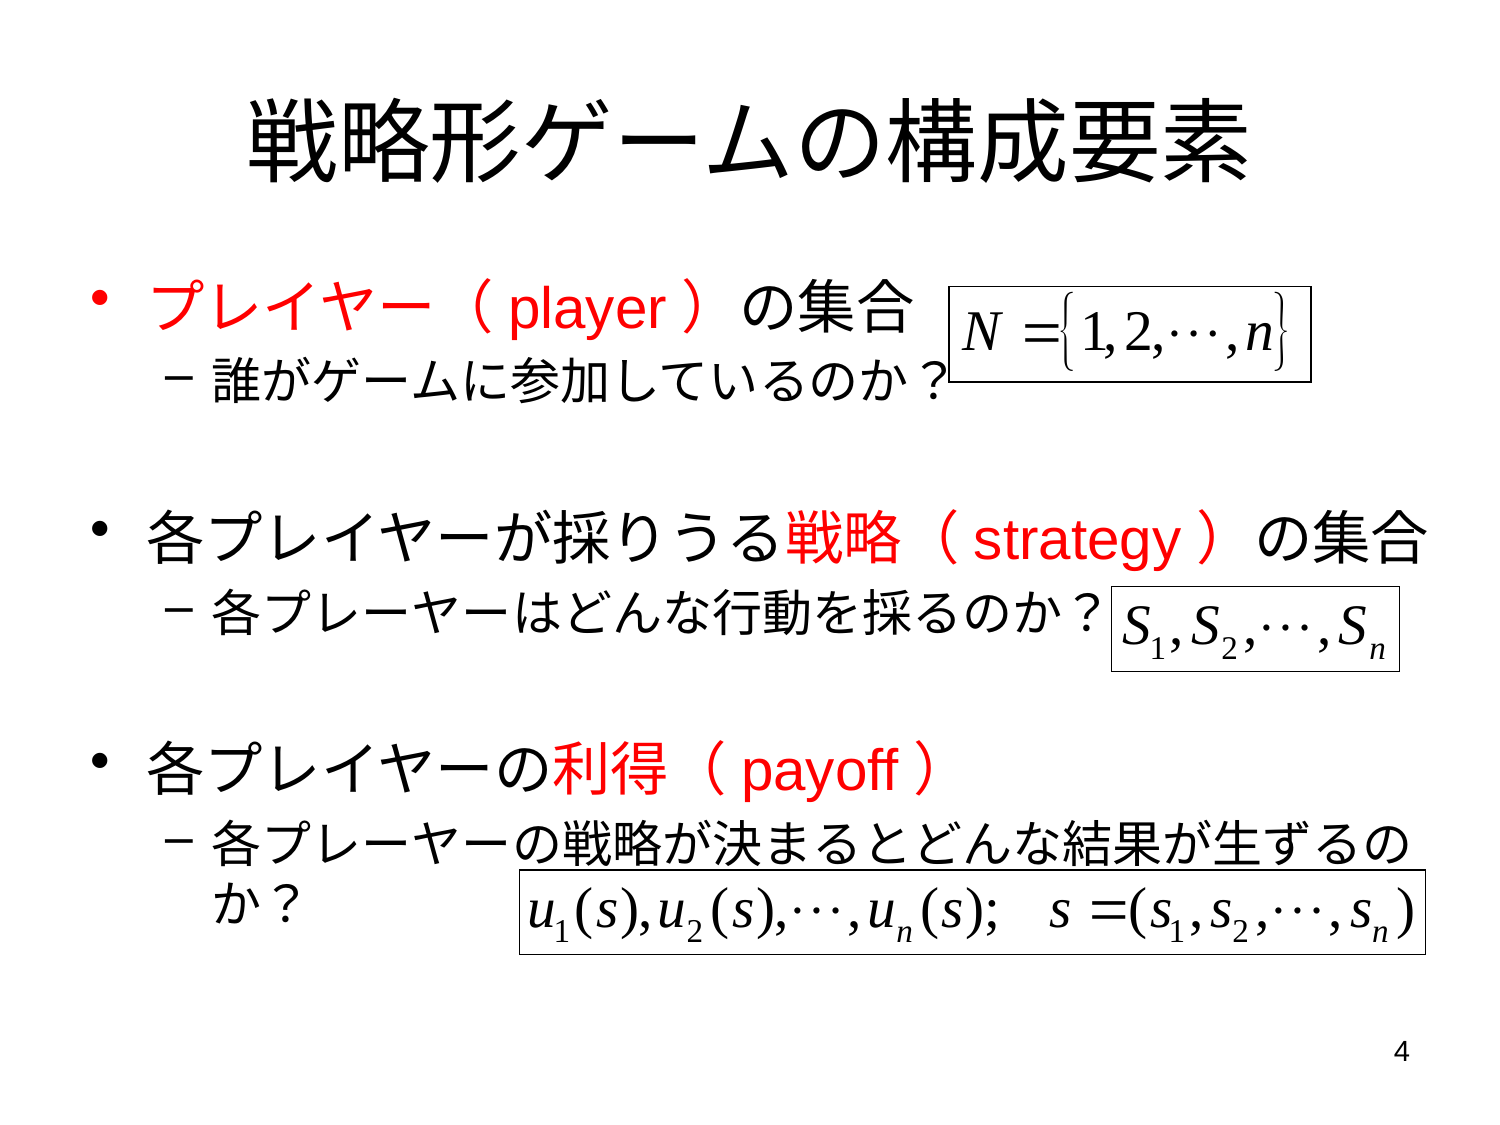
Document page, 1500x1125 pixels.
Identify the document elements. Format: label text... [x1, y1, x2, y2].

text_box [949, 287, 1311, 382]
slide_number 4 [1074, 1024, 1426, 1103]
list プレイヤー（player）の集合 誰がゲームに参加しているのか？ 各プレイヤーが採りうる戦略（strategy）の集合 各プレーヤーはどんな行動を採るのか？ 各プレイヤーの利得（payoff） 各プレーヤーの戦略が決まるとどんな結果が生ずるのか？ [75, 262, 1475, 950]
title 戦略形ゲームの構成要素 [75, 45, 1425, 233]
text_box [519, 870, 1426, 955]
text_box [1112, 587, 1399, 672]
